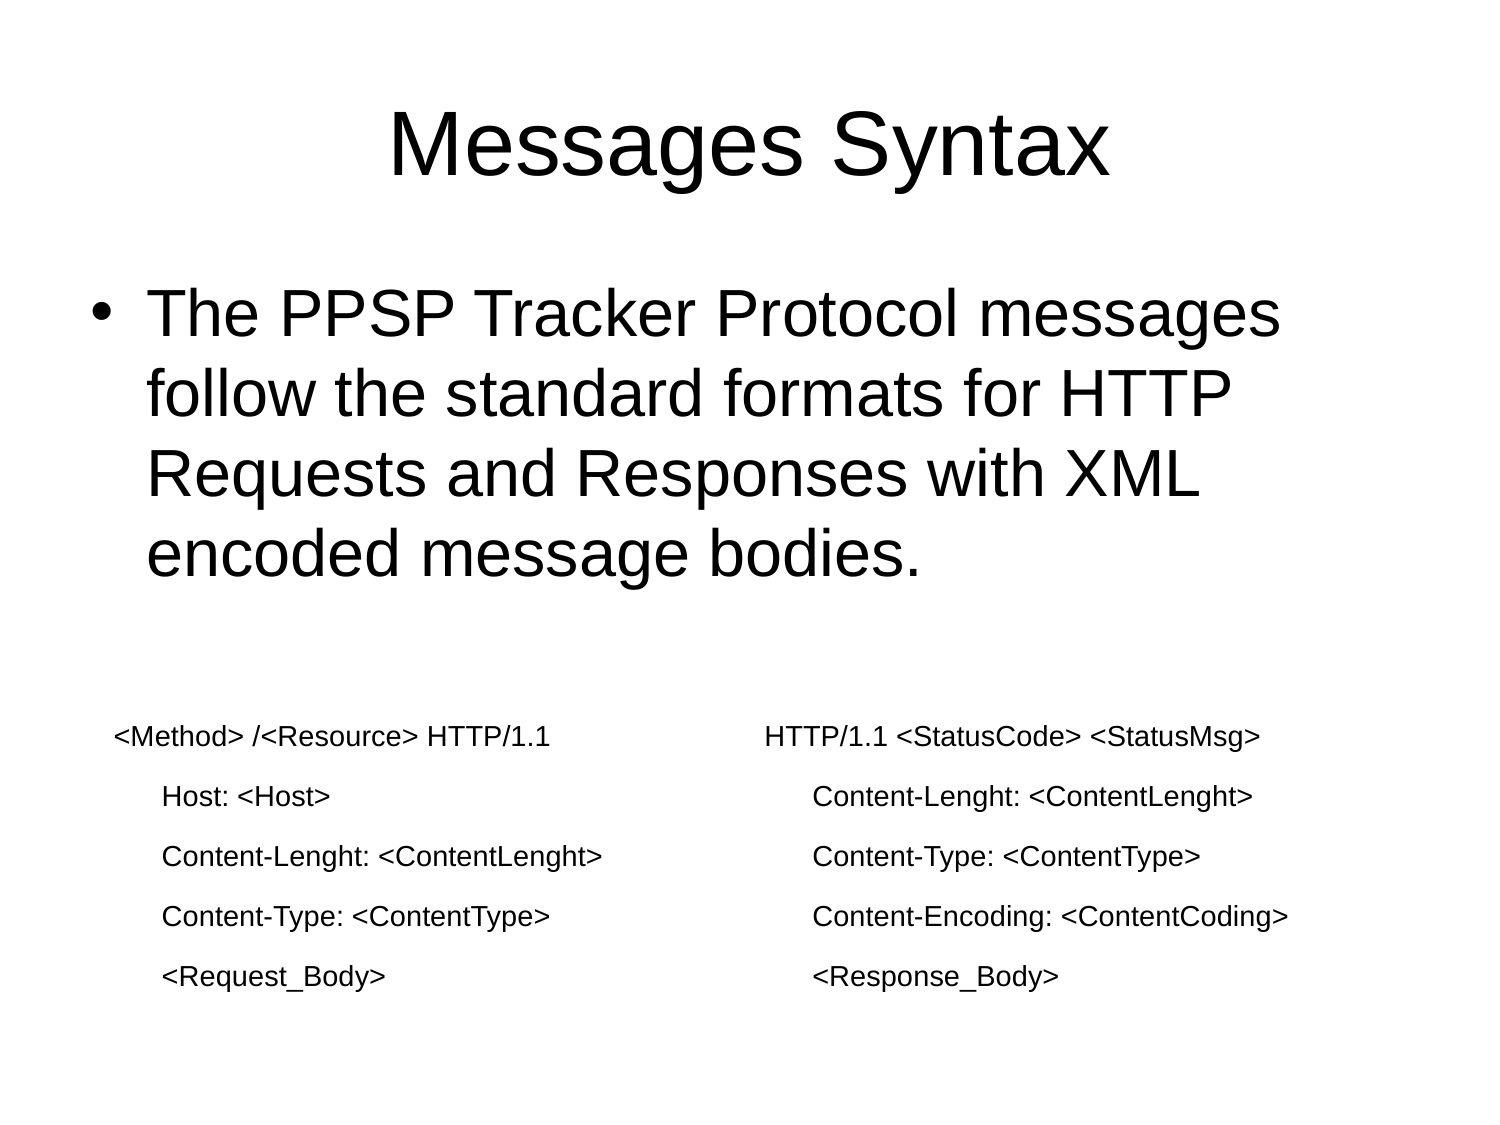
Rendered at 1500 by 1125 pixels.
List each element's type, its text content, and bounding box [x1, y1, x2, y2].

list The PPSP Tracker Protocol messages follow the standard formats for HTTP Requests and Responses with XML encoded message bodies. [75, 262, 1425, 619]
text_box HTTP/1.1 <StatusCode> <StatusMsg> Content-Lenght: <ContentLenght> Content-Type: <ContentType> Content-Encoding: <ContentCoding> <Response_Body> [749, 704, 1394, 1020]
title Messages Syntax [75, 45, 1425, 233]
text_box <Method> /<Resource> HTTP/1.1 Host: <Host> Content-Lenght: <ContentLenght> Content-Type: <ContentType> <Request_Body> [98, 704, 731, 1020]
